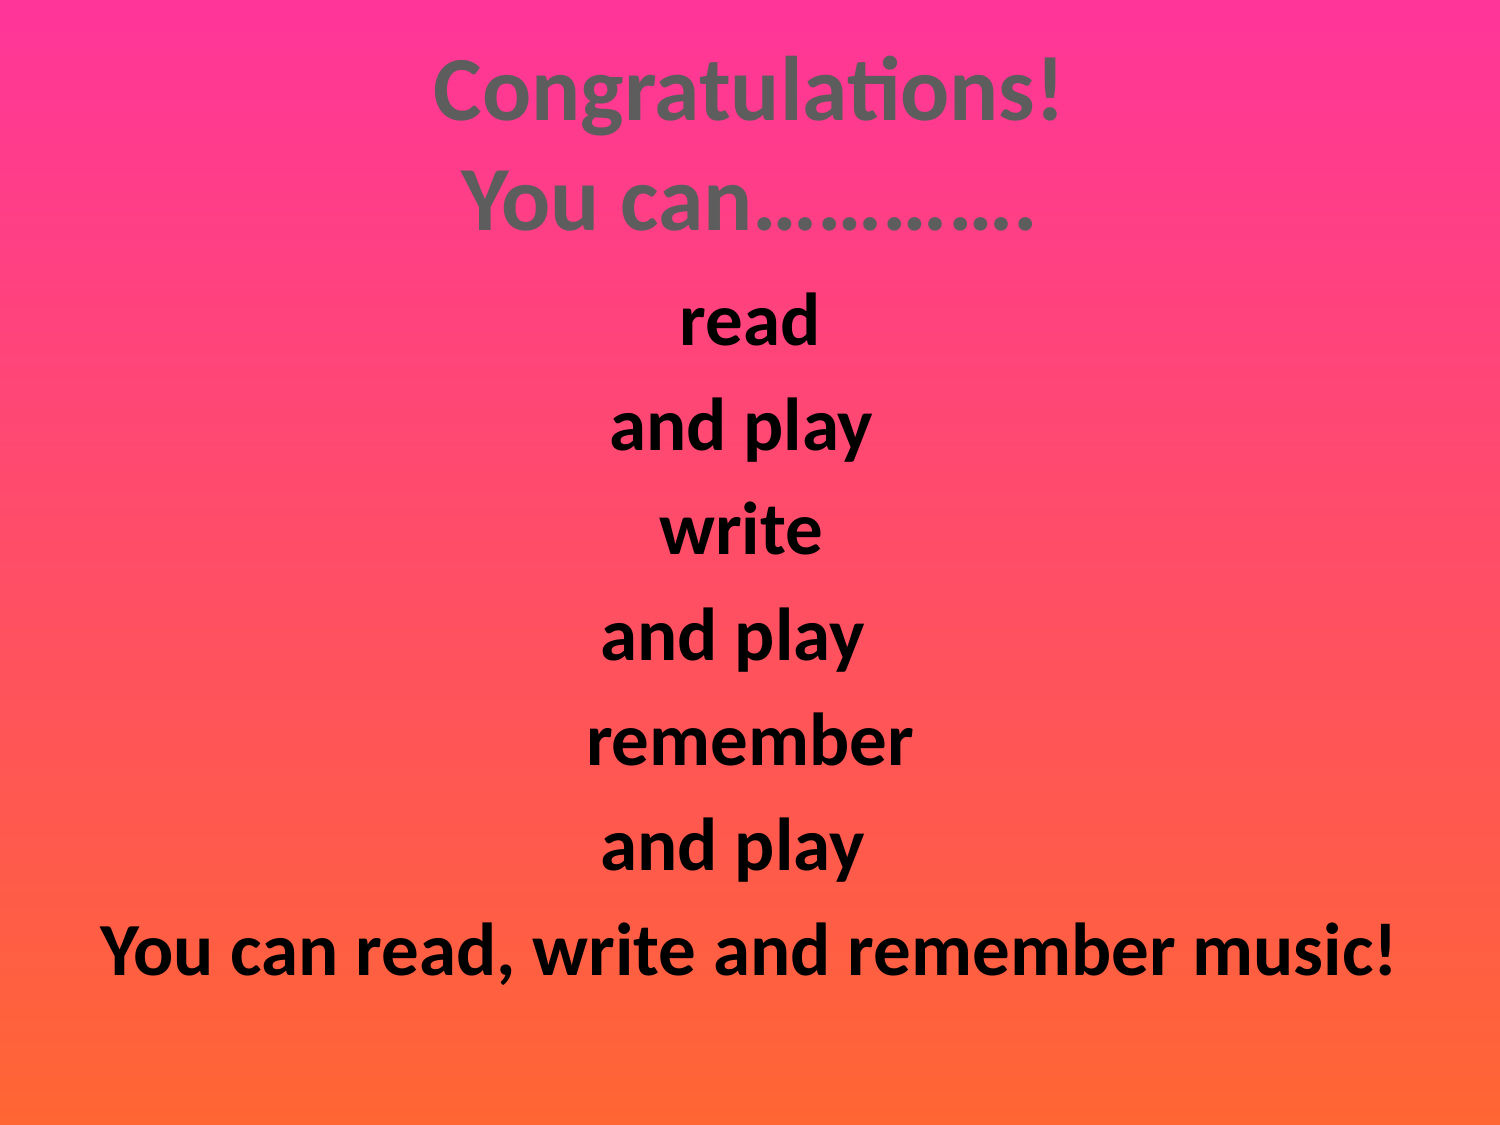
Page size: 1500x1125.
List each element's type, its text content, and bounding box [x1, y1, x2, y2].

title Congratulations! You can…………. [75, 45, 1425, 233]
list read and play write and play remember and play You can read, write and remember music! [75, 262, 1425, 1005]
